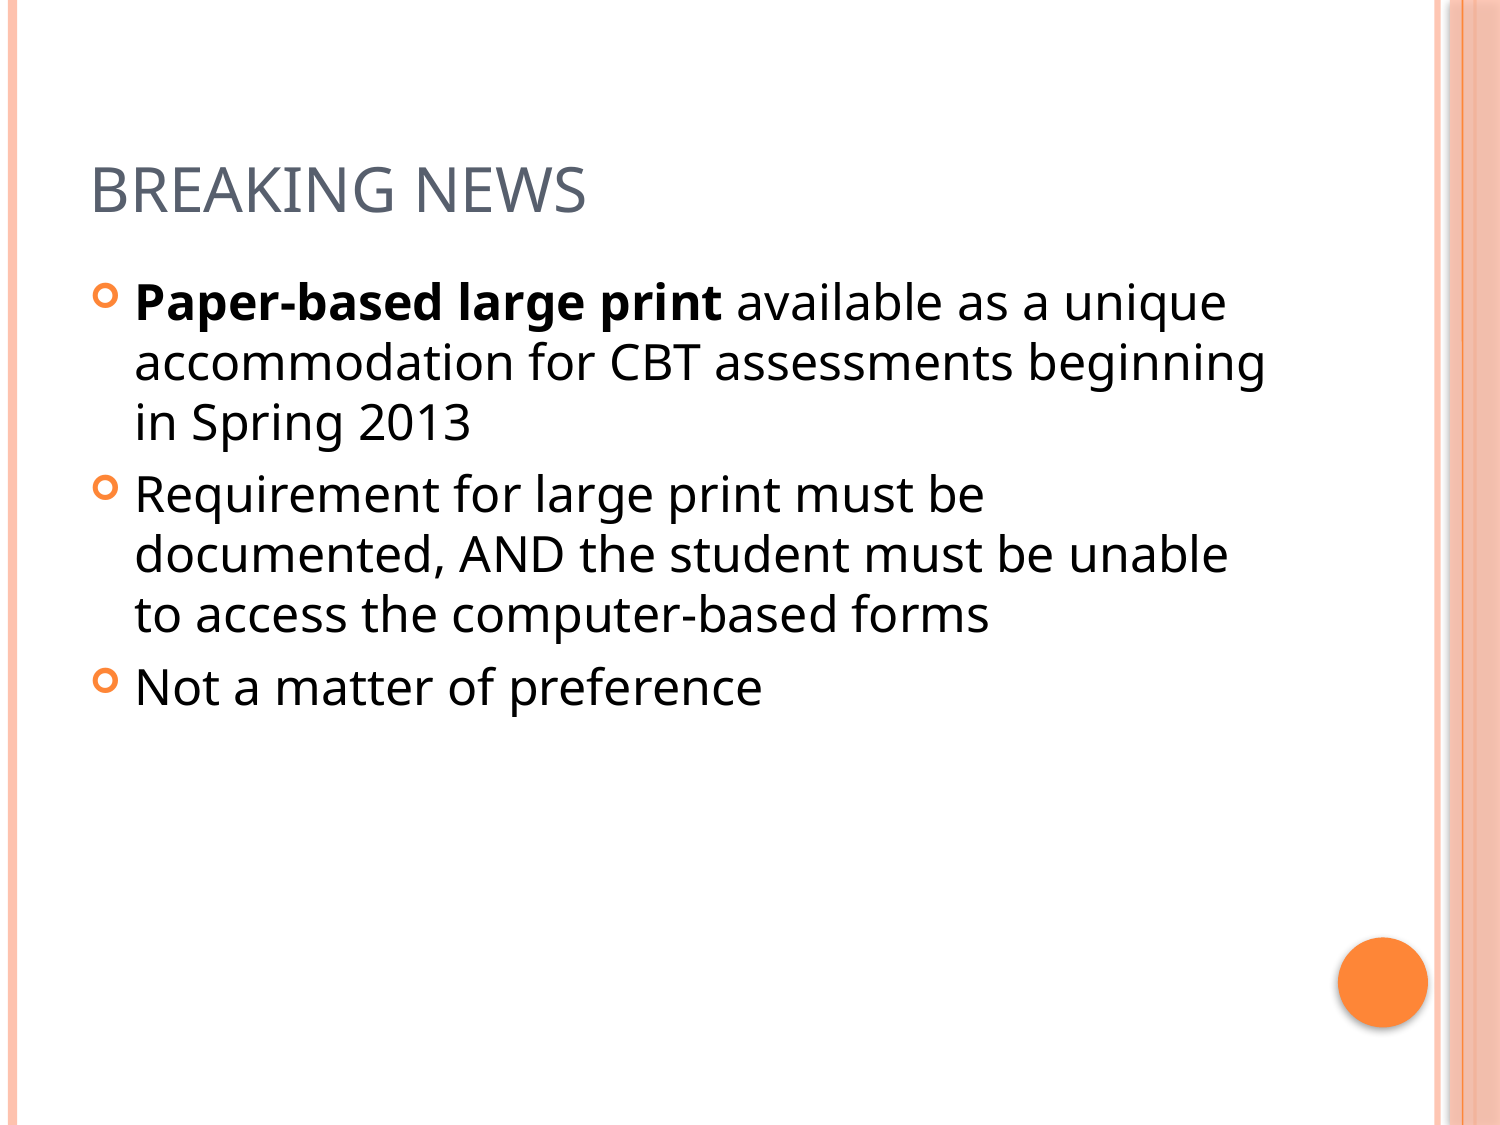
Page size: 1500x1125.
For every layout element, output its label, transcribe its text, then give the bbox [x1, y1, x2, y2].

list Paper-based large print available as a unique accommodation for CBT assessments beginning in Spring 2013 Requirement for large print must be documented, AND the student must be unable to access the computer-based forms Not a matter of preference [75, 262, 1300, 1062]
title Breaking News [75, 45, 1300, 233]
